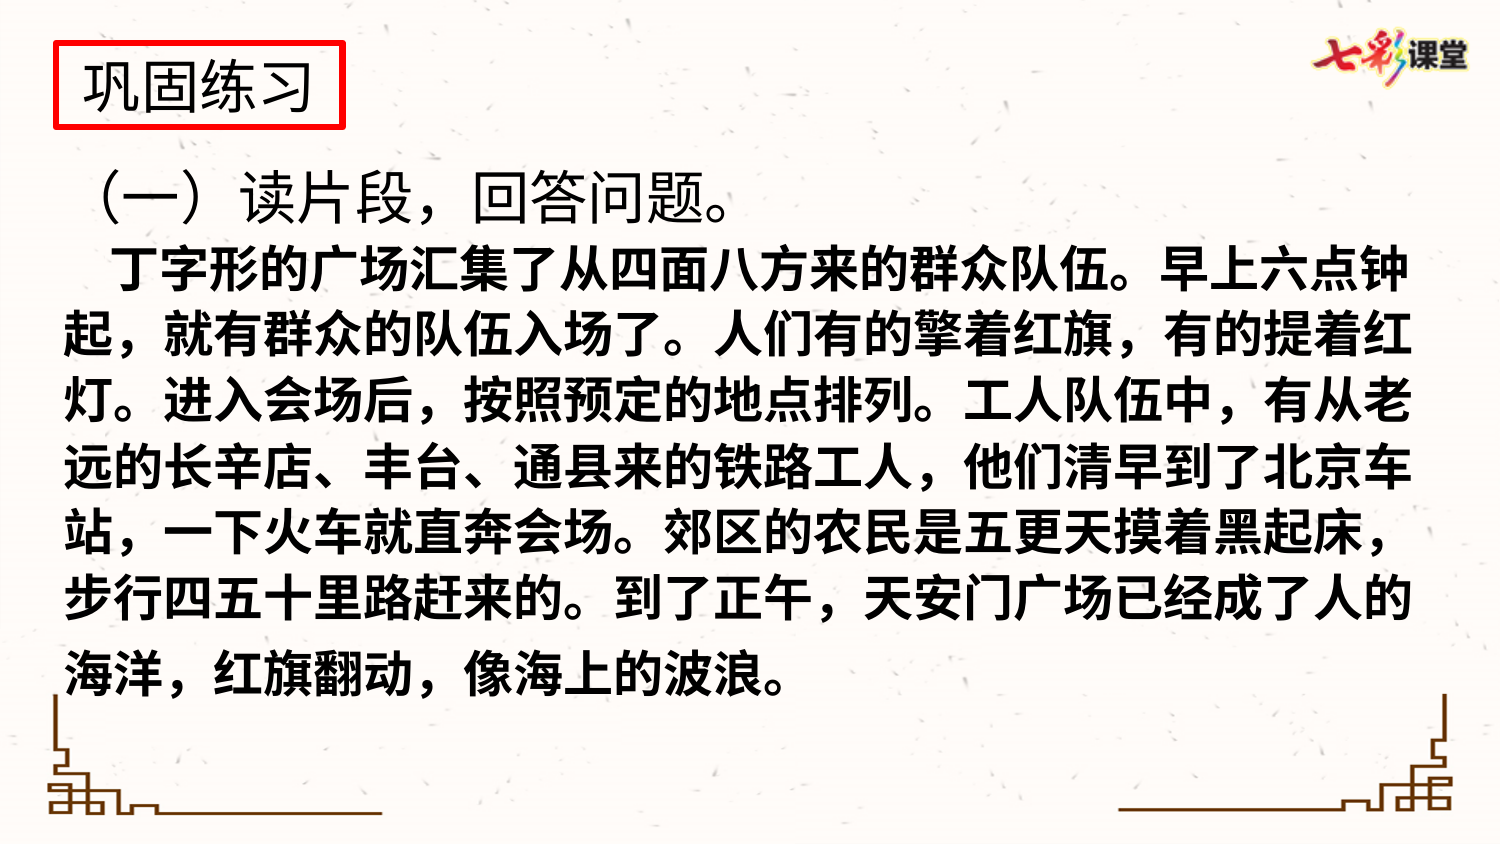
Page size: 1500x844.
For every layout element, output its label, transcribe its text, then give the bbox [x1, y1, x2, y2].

text_box 巩固练习 [56, 42, 343, 128]
picture [0, 0, 1500, 844]
text_box （一）读片段，回答问题。 丁字形的广场汇集了从四面八方来的群众队伍。早上六点钟起，就有群众的队伍入场了。人们有的擎着红旗，有的提着红灯。进入会场后，按照预定的地点排列。工人队伍中，有从老远的长辛店、丰台、通县来的铁路工人，他们清早到了北京车站，一下火车就直奔会场。郊区的农民是五更天摸着黑起床，步行四五十里路赶来的。到了正午，天安门广场已经成了人的海洋，红旗翻动，像海上的波浪。 [49, 146, 1437, 712]
